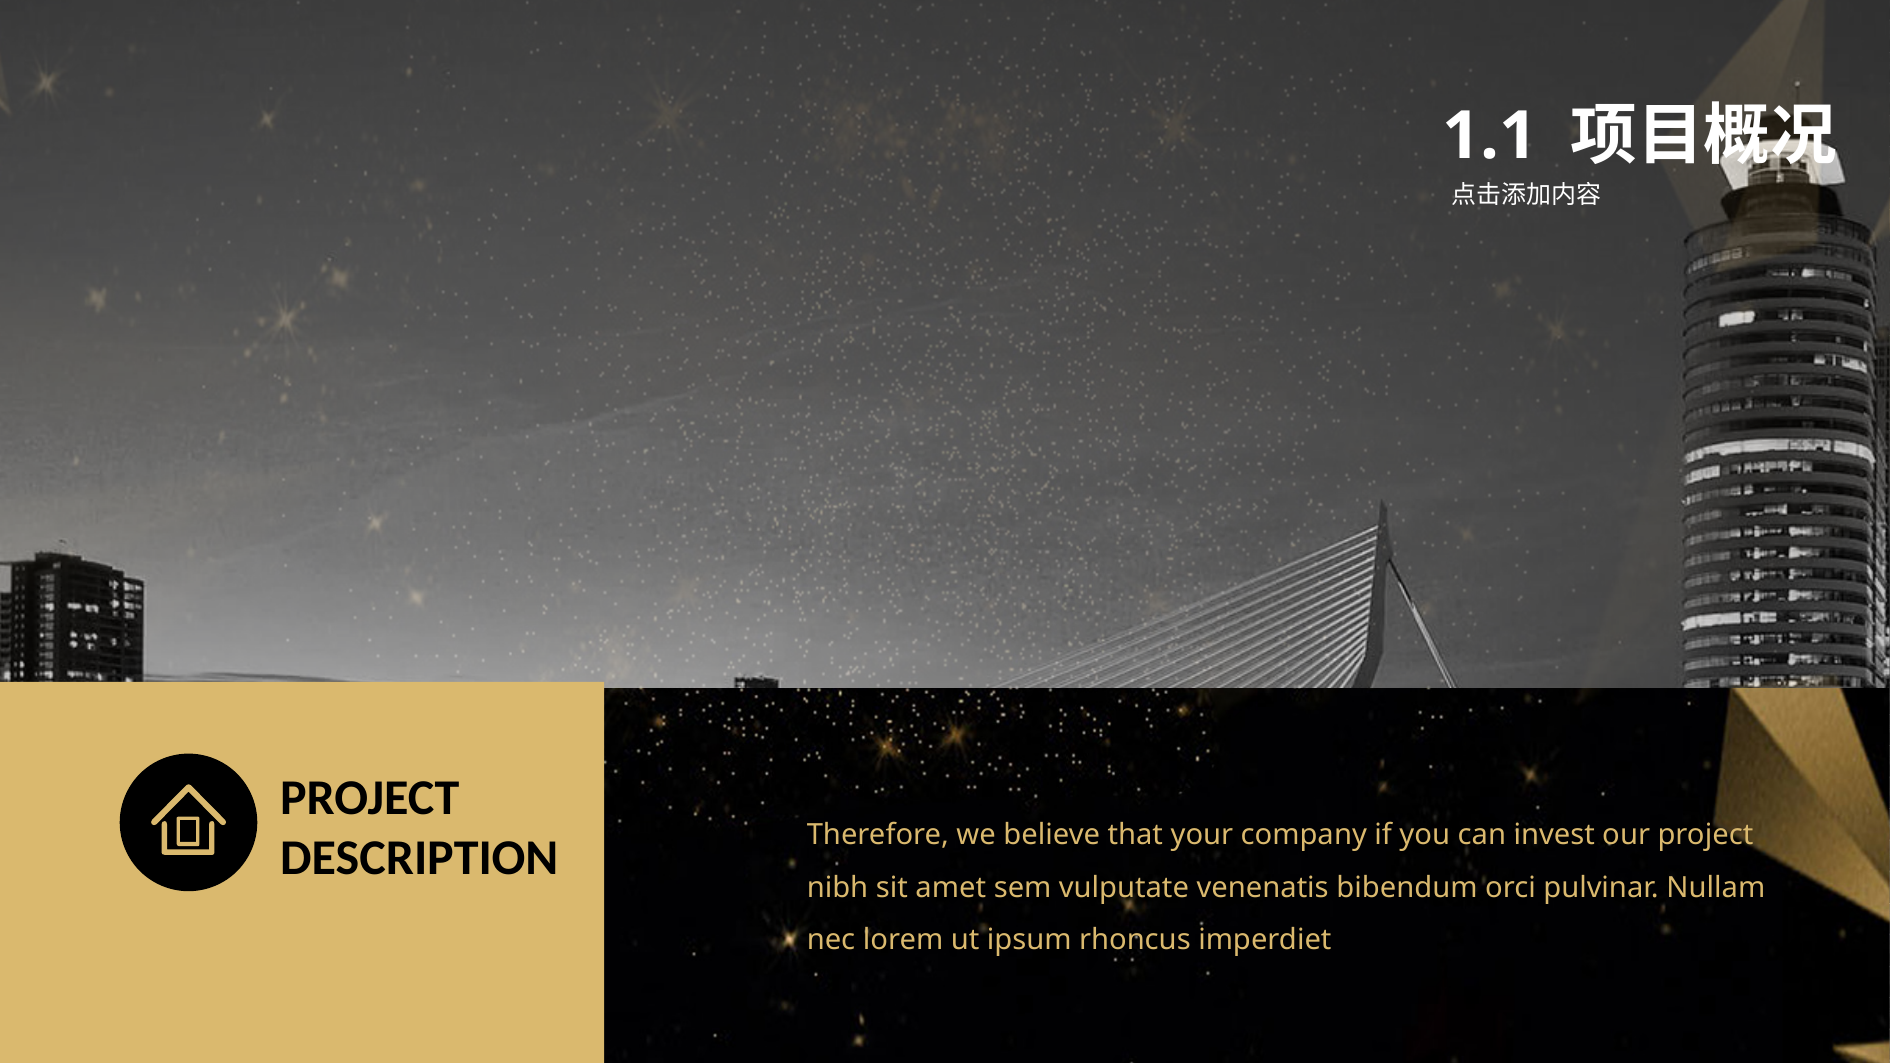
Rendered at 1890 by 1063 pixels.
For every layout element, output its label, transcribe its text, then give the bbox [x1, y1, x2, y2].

text_box [161, 821, 215, 855]
text_box [117, 751, 260, 894]
text_box Therefore, we believe that your company if you can invest our project nibh sit amet sem vulputate venenatis bibendum orci pulvinar. Nullam nec lorem ut ipsum rhoncus imperdiet [806, 797, 1844, 963]
text_box [151, 784, 227, 826]
picture [606, 689, 1890, 1063]
text_box [0, 0, 1890, 689]
text_box [0, 680, 606, 1063]
text_box 点击添加内容 [1436, 171, 1617, 217]
text_box PROJECT DESCRIPTION [280, 764, 559, 892]
text_box [176, 816, 200, 847]
text_box 1.1 项目概况 [1442, 92, 1838, 180]
